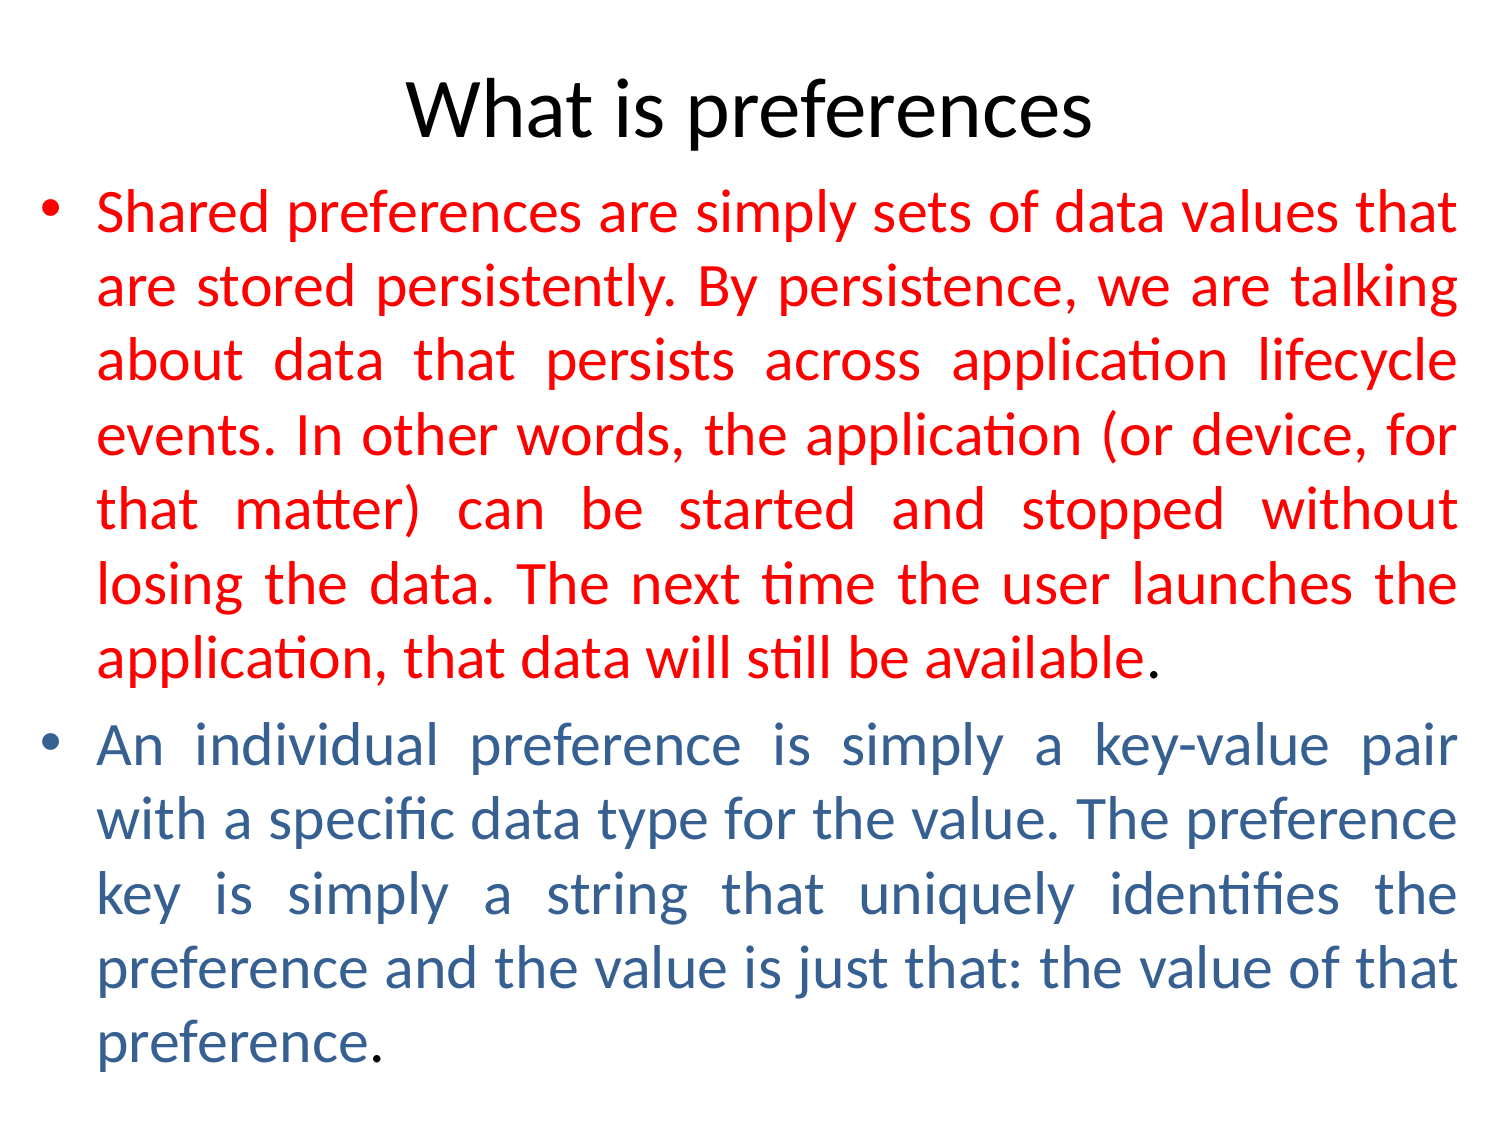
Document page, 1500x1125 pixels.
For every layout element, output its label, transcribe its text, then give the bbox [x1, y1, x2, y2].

list Shared preferences are simply sets of data values that are stored persistently. By persistence, we are talking about data that persists across application lifecycle events. In other words, the application (or device, for that matter) can be started and stopped without losing the data. The next time the user launches the application, that data will still be available. An individual preference is simply a key-value pair with a specific data type for the value. The preference key is simply a string that uniquely identifies the preference and the value is just that: the value of that preference. [24, 162, 1475, 1125]
title What is preferences [75, 45, 1425, 162]
